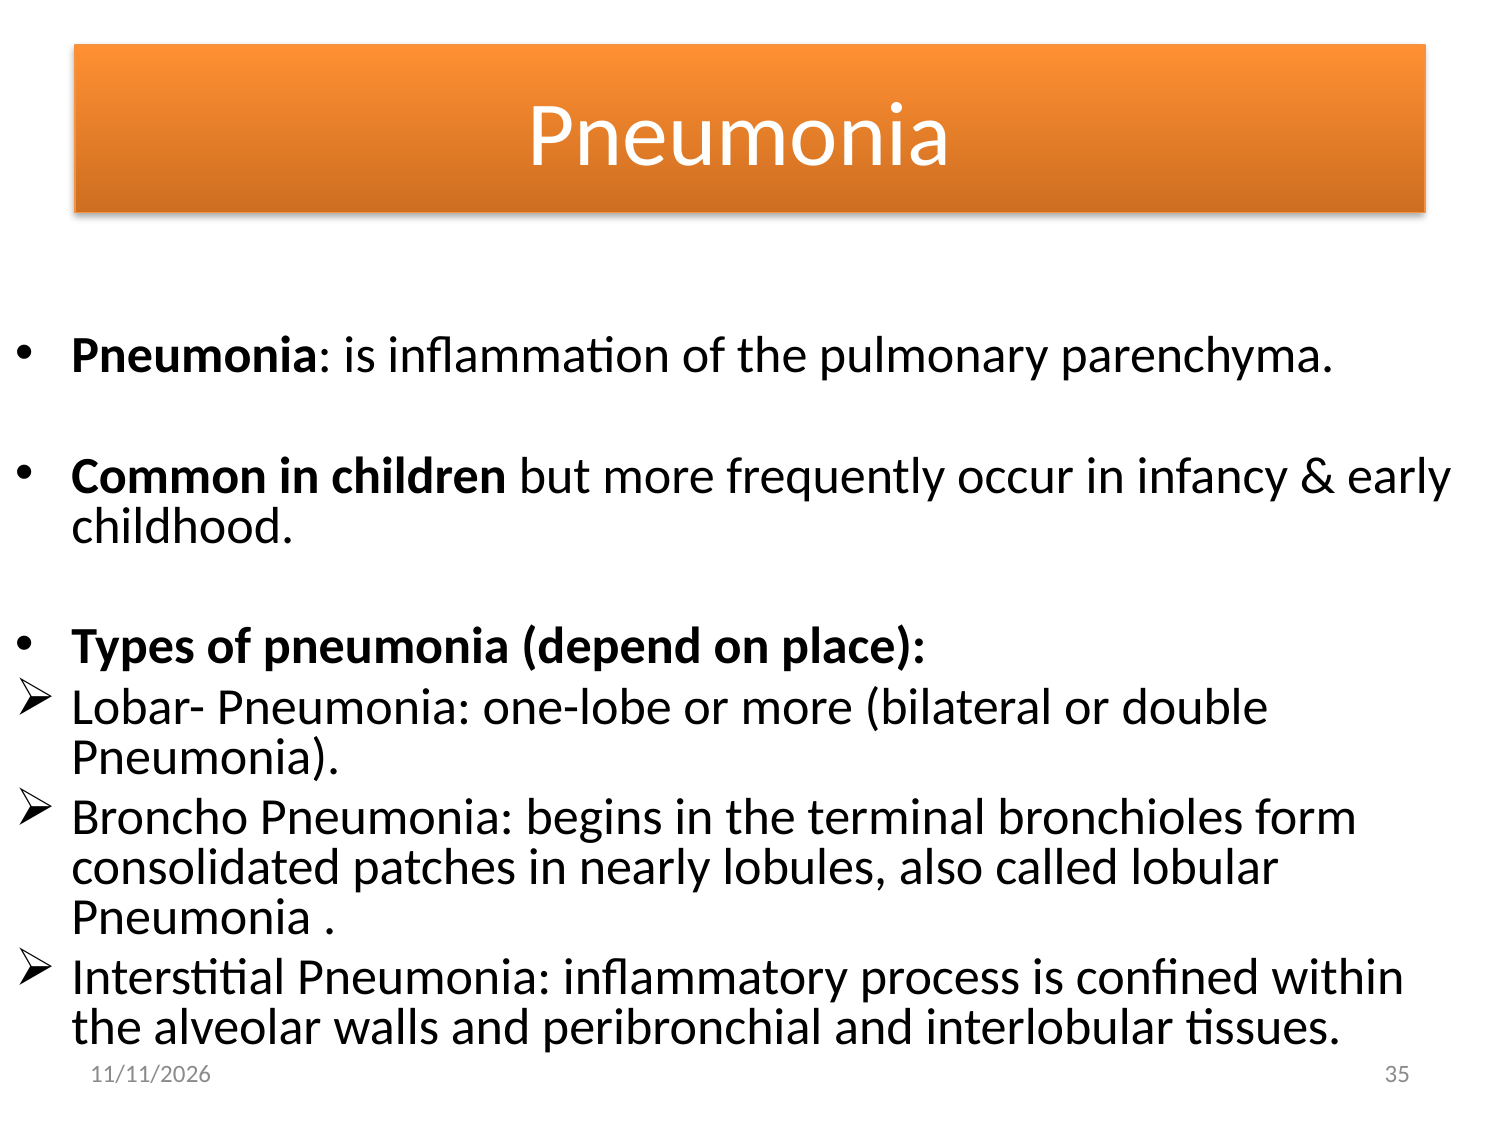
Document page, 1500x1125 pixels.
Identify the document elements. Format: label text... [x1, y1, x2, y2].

title Pneumonia [74, 44, 1426, 213]
list Pneumonia: is inflammation of the pulmonary parenchyma. Common in children but more frequently occur in infancy & early childhood. Types of pneumonia (depend on place): Lobar- Pneumonia: one-lobe or more (bilateral or double Pneumonia). Broncho Pneumonia: begins in the terminal bronchioles form consolidated patches in nearly lobules, also called lobular Pneumonia . Interstitial Pneumonia: inflammatory process is confined within the alveolar walls and peribronchial and interlobular tissues. [0, 324, 1500, 1125]
